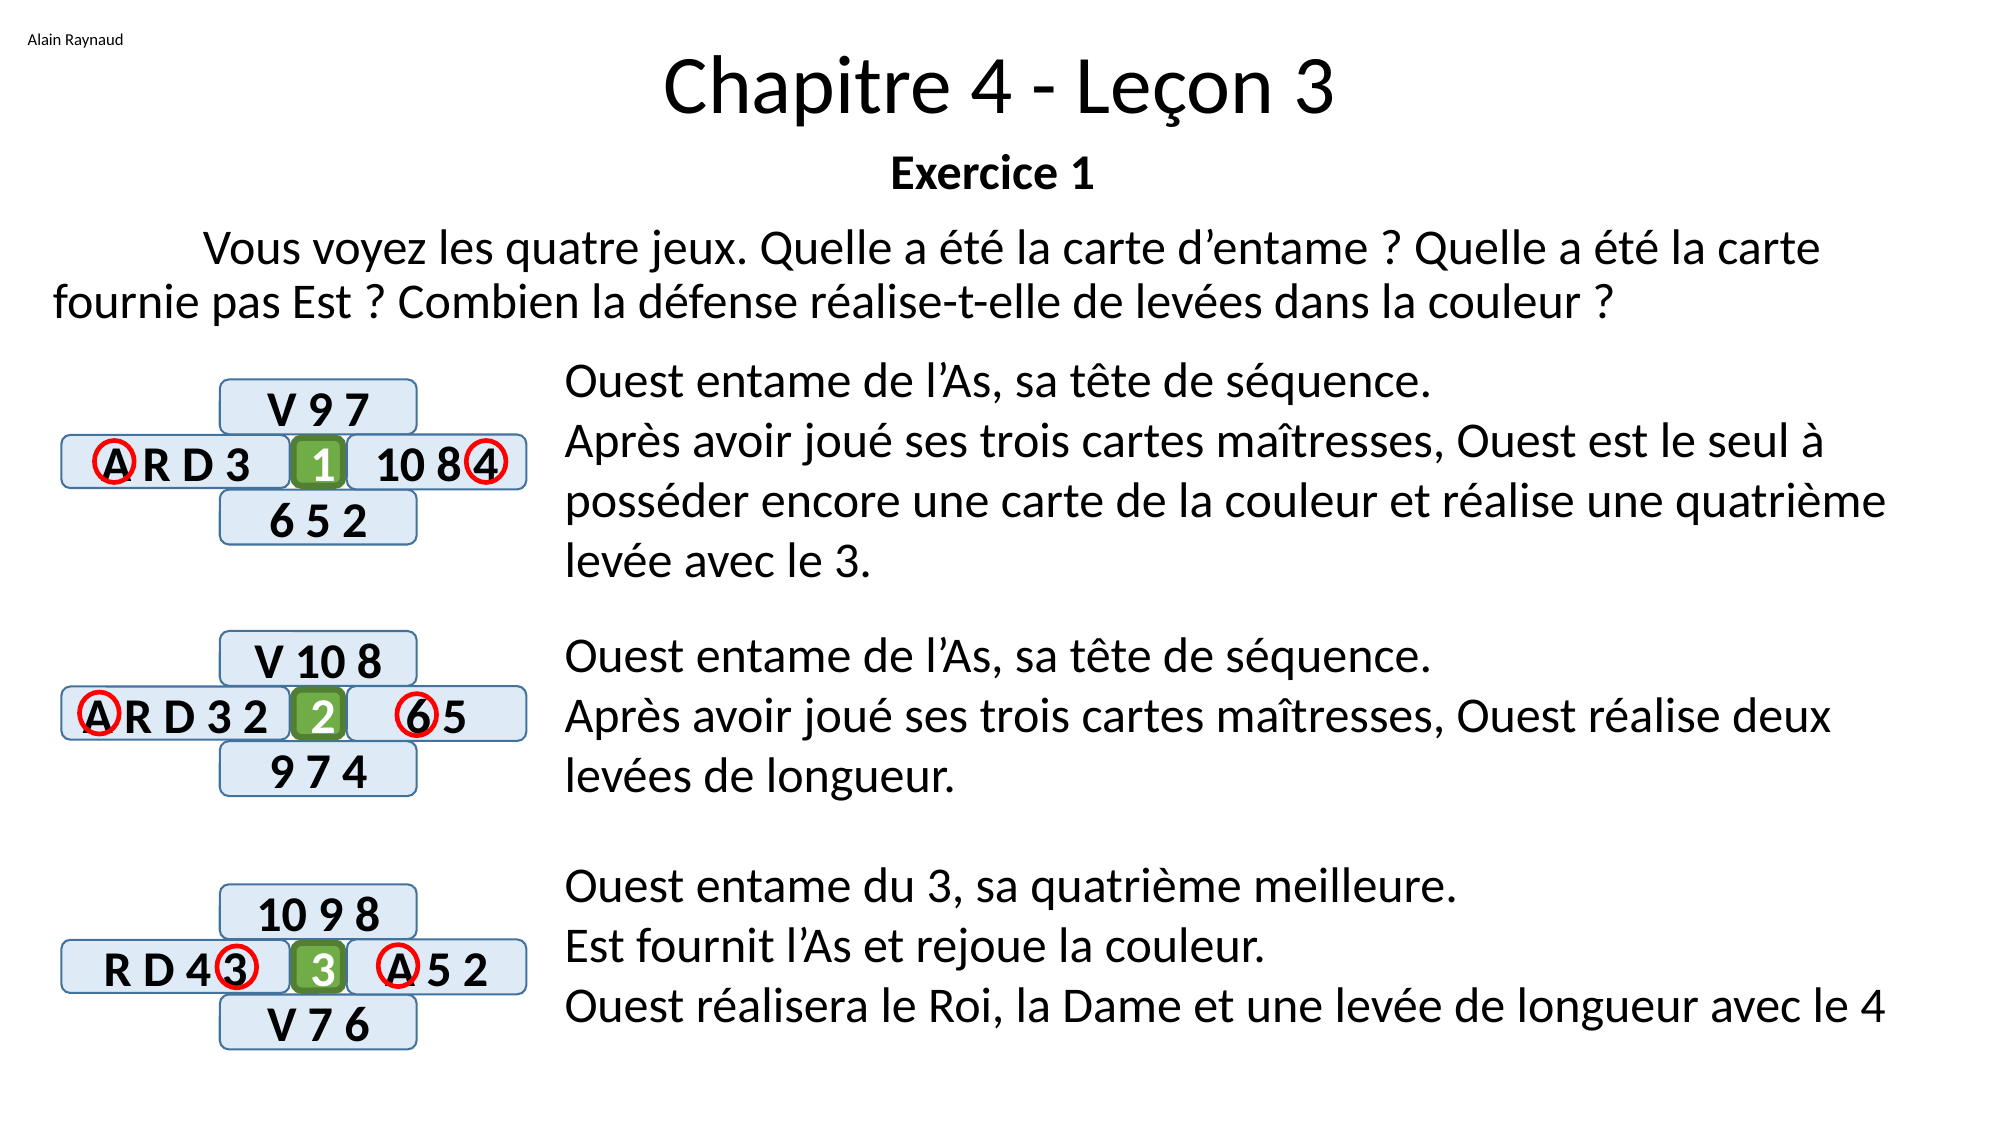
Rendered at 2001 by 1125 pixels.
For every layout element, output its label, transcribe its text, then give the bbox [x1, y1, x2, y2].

text_box Ouest entame de l’As, sa tête de séquence. Après avoir joué ses trois cartes maîtresses, Ouest réalise deux levées de longueur. [549, 614, 1927, 810]
subtitle Exercice 1 Vous voyez les quatre jeux. Quelle a été la carte d’entame ? Quelle a été la carte fournie pas Est ? Combien la défense réalise-t-elle de levées dans la couleur ? [37, 139, 1948, 1088]
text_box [61, 884, 527, 1050]
text_box Ouest entame de l’As, sa tête de séquence. Après avoir joué ses trois cartes maîtresses, Ouest est le seul à posséder encore une carte de la couleur et réalise une quatrième levée avec le 3. [549, 339, 1927, 595]
title Chapitre 4 - Leçon 3 [249, 38, 1750, 139]
text_box Ouest entame du 3, sa quatrième meilleure. Est fournit l’As et rejoue la couleur. Ouest réalisera le Roi, la Dame et une levée de longueur avec le 4 [549, 844, 1927, 1040]
text_box Alain Raynaud [12, 21, 147, 57]
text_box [61, 630, 527, 797]
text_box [61, 379, 527, 545]
